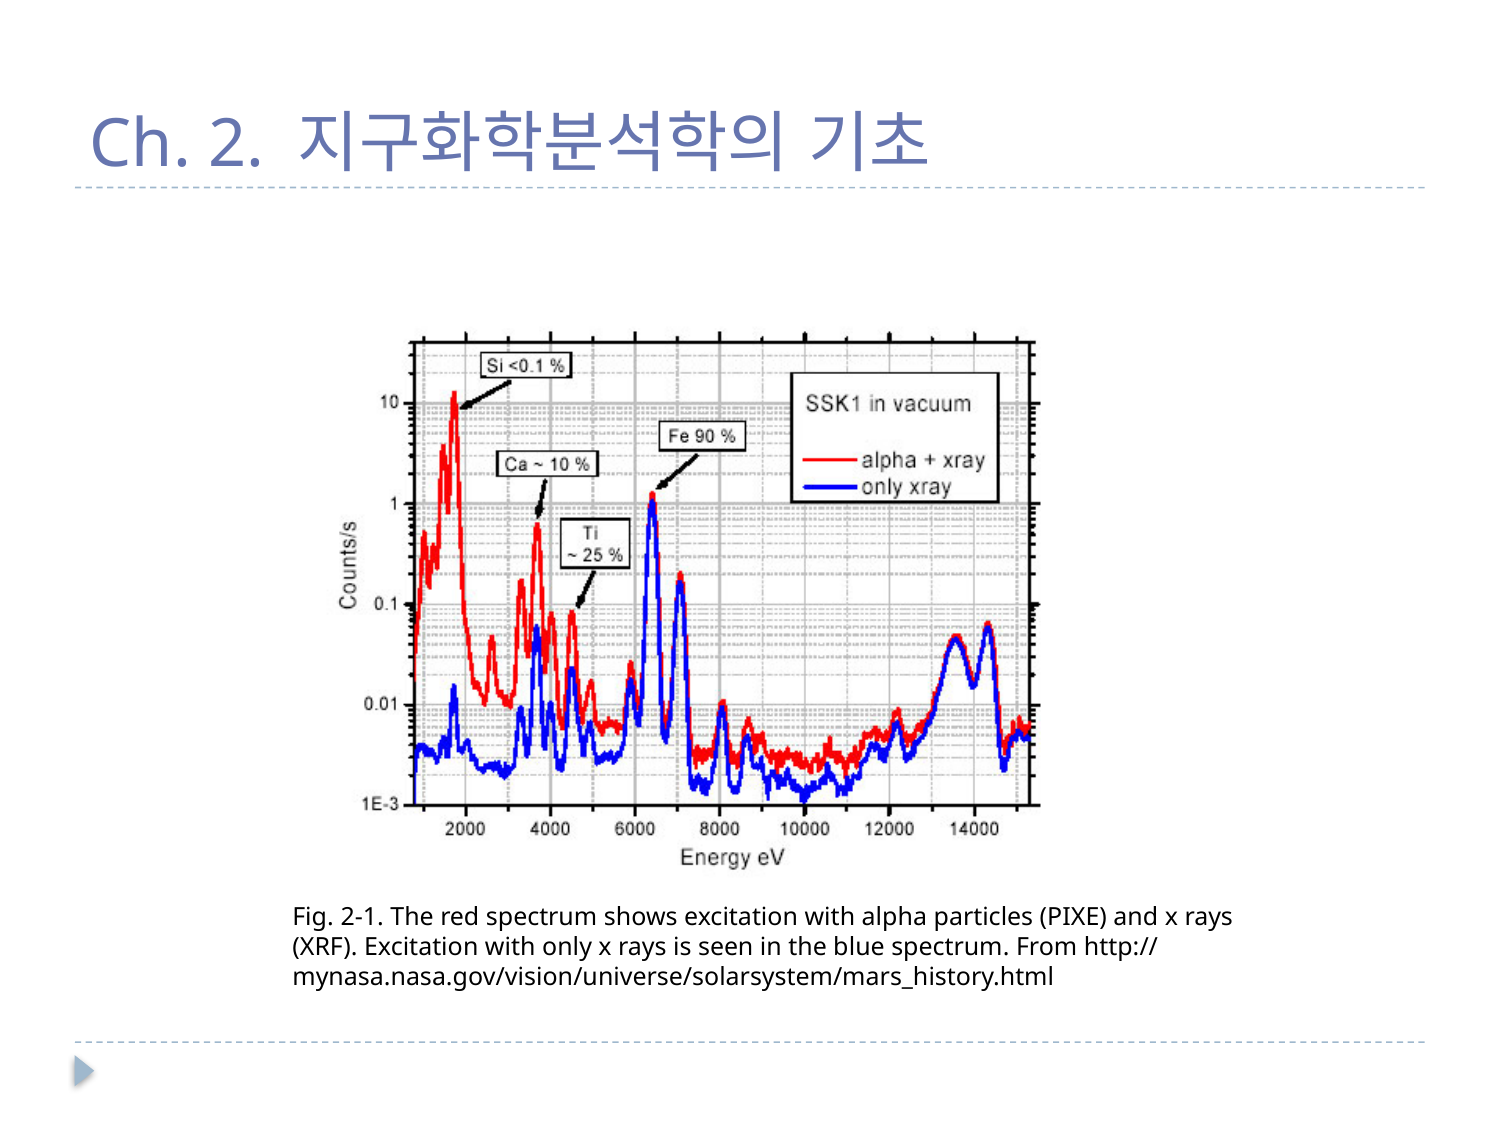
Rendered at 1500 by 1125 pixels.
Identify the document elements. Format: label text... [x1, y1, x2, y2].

title Ch. 2. 지구화학분석학의 기초 [75, 24, 1425, 188]
picture [277, 302, 1155, 899]
text_box Fig. 2-1. The red spectrum shows excitation with alpha particles (PIXE) and x rays (XRF). Excitation with only x rays is seen in the blue spectrum. From http://mynasa.nasa.gov/vision/universe/solarsystem/mars_history.html [277, 893, 1270, 998]
